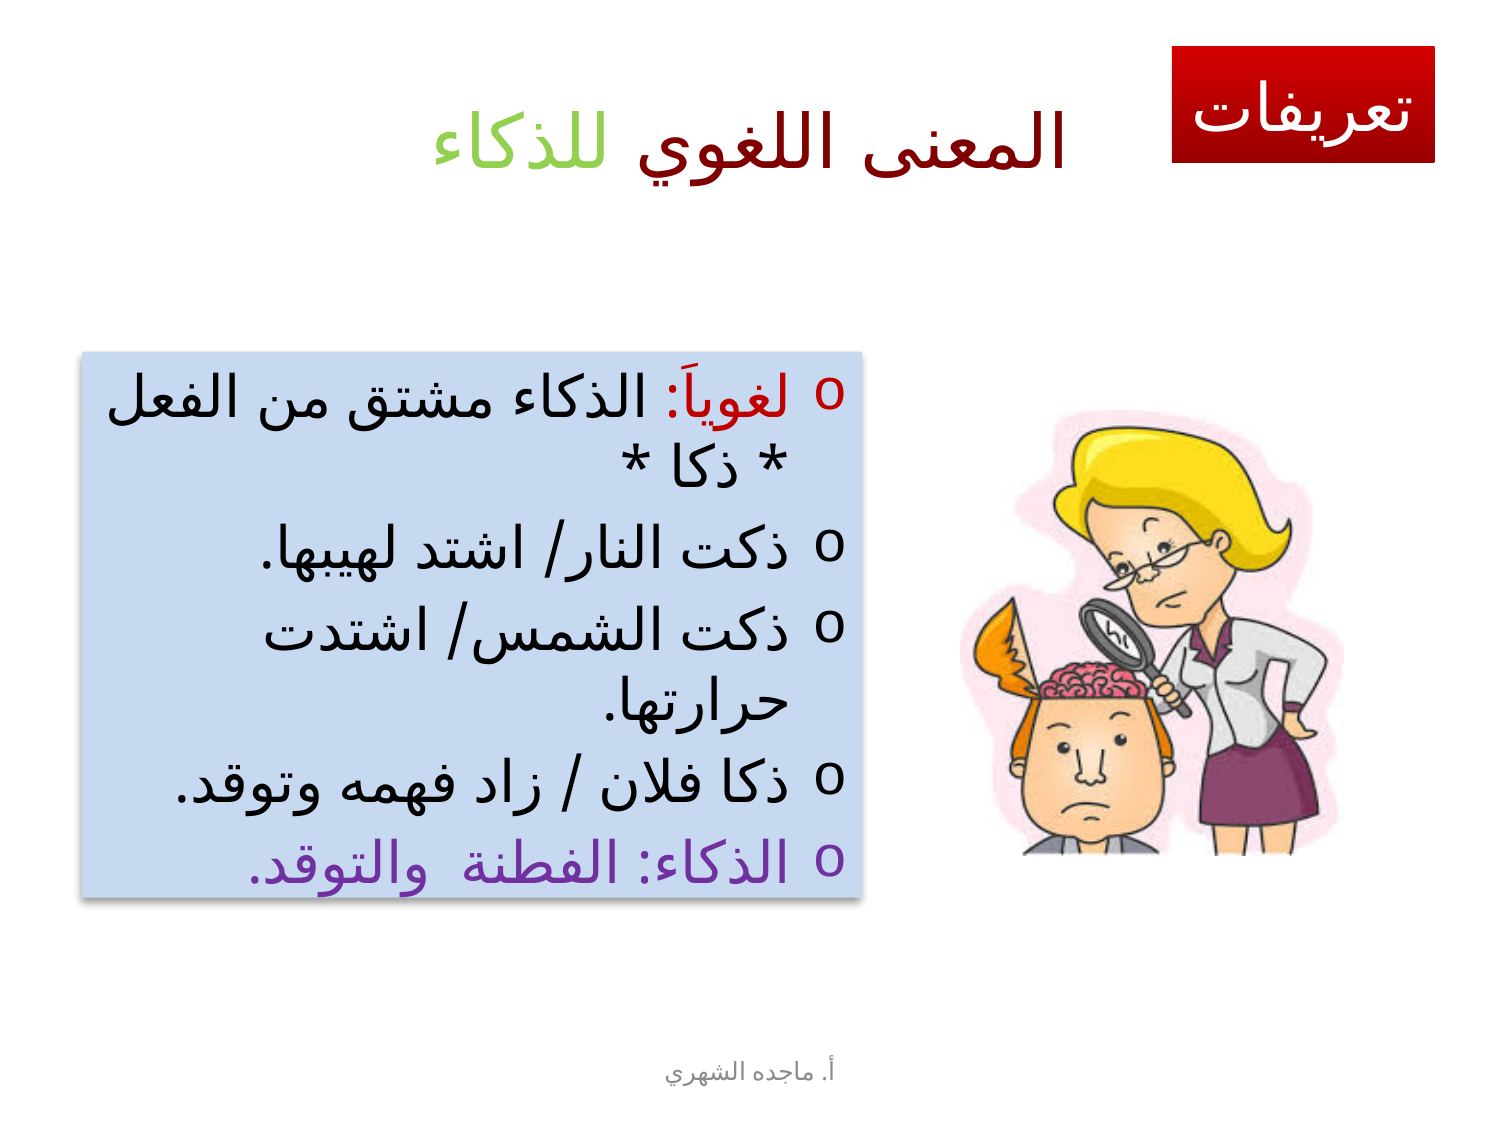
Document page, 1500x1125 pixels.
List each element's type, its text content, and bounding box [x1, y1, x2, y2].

title المعنى اللغوي للذكاء [75, 45, 1425, 233]
text_box تعريفات [1170, 45, 1436, 164]
list لغوياَ: الذكاء مشتق من الفعل * ذكا * ذكت النار/ اشتد لهيبها. ذكت الشمس/ اشتدت حرارتها. ذكا فلان / زاد فهمه وتوقد. الذكاء: الفطنة والتوقد. [82, 351, 863, 898]
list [960, 409, 1344, 856]
footer أ. ماجده الشهري [512, 1042, 988, 1103]
